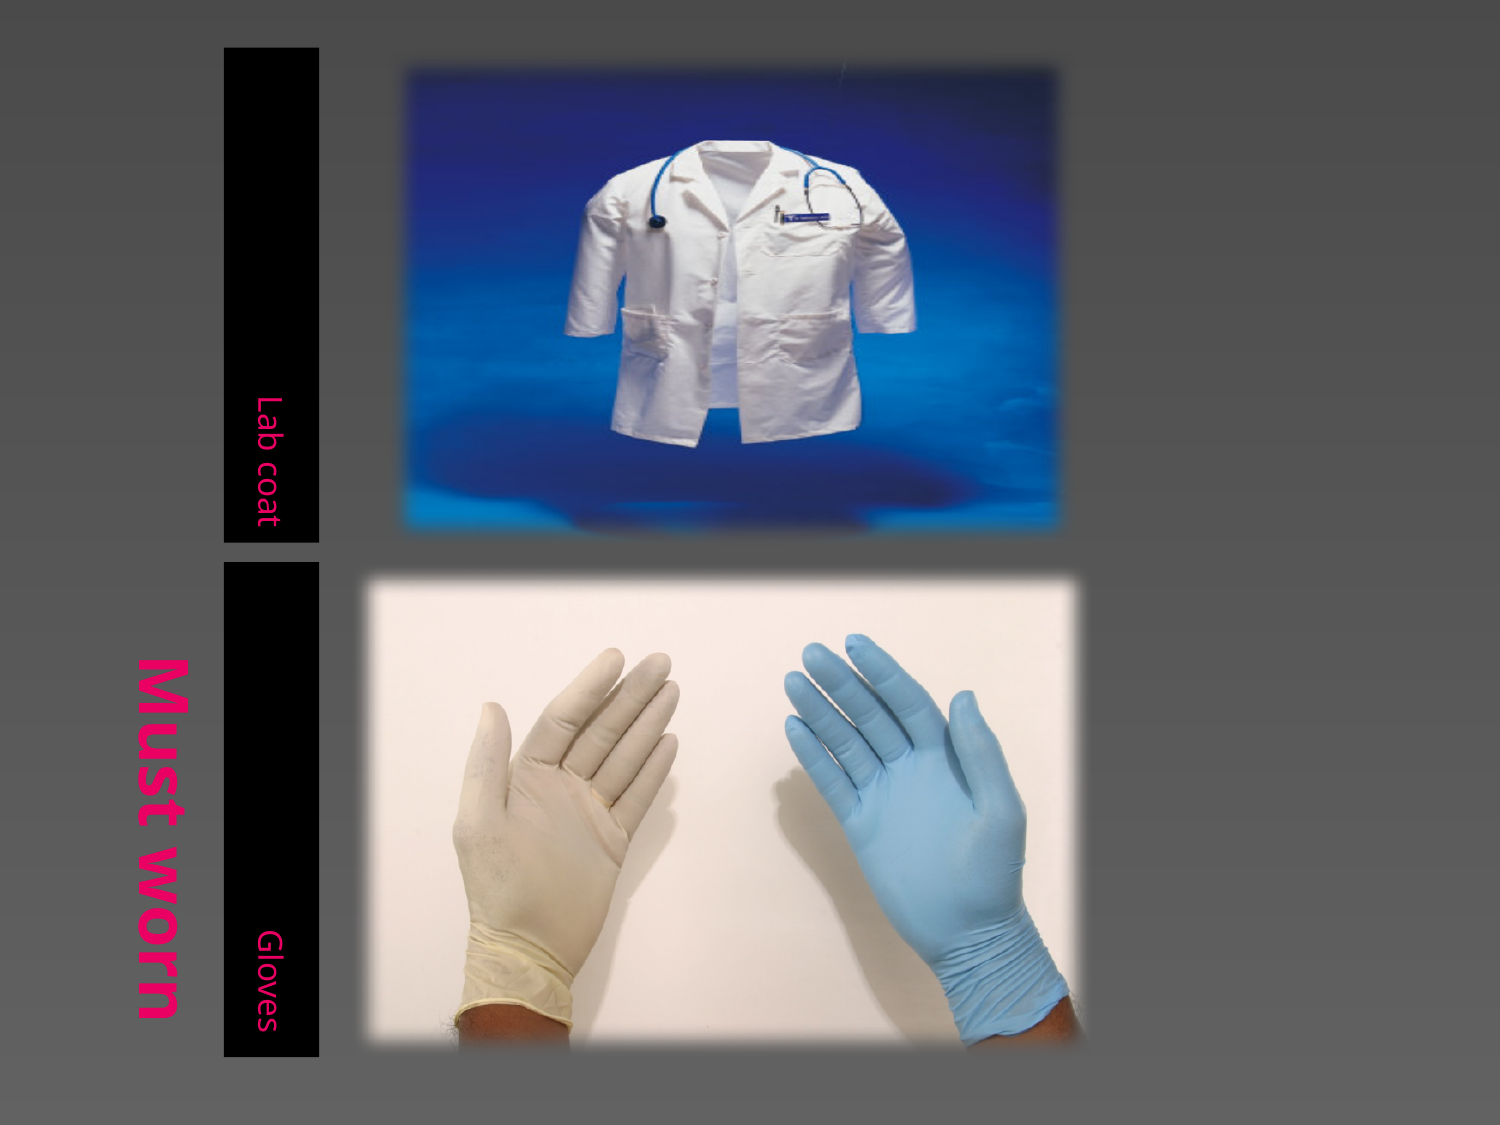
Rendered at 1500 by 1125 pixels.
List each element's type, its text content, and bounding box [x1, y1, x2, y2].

list Lab coat [223, 47, 320, 544]
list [349, 562, 1093, 1058]
list Gloves [223, 561, 320, 1058]
title Must worn [40, 47, 216, 1058]
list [387, 49, 1076, 546]
